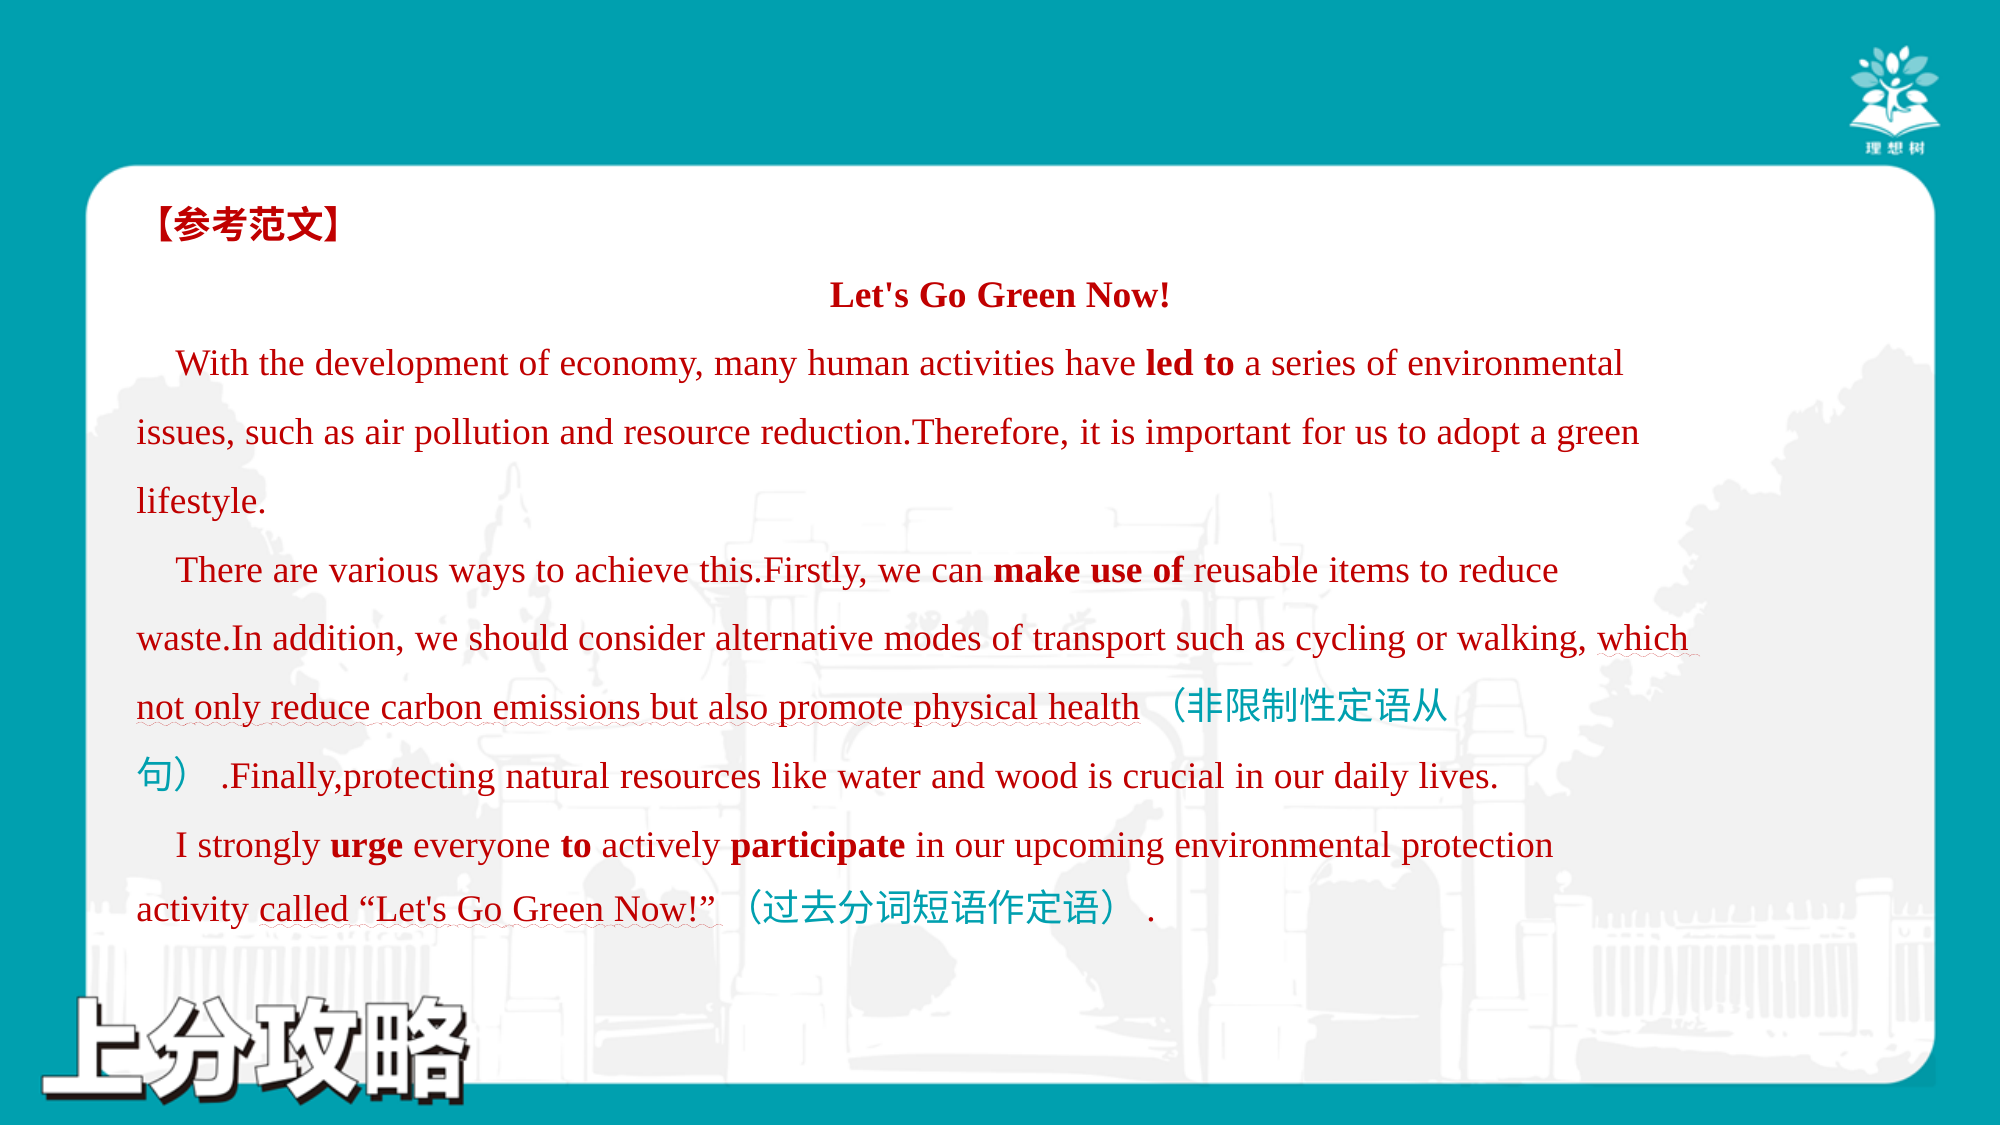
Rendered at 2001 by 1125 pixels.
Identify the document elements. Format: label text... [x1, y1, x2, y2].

picture [0, 0, 2000, 1125]
text_box 【参考范文】 Let's Go Green Now! With the development of economy, many human activities have led to a series of environmental issues, such as air pollution and resource reduction.Therefore, it is important for us to adopt a green lifestyle. There are various ways to achieve this.Firstly, we can make use of reusable items to reduce waste.In addition, we should consider alternative modes of transport such as cycling or walking, which not only reduce carbon emissions but also promote physical health（非限制性定语从 句）.Finally,protecting natural resources like water and wood is crucial in our daily lives. I strongly urge everyone to actively participate in our upcoming environmental protection activity called “Let's Go Green Now!”（过去分词短语作定语）. [136, 177, 1865, 923]
